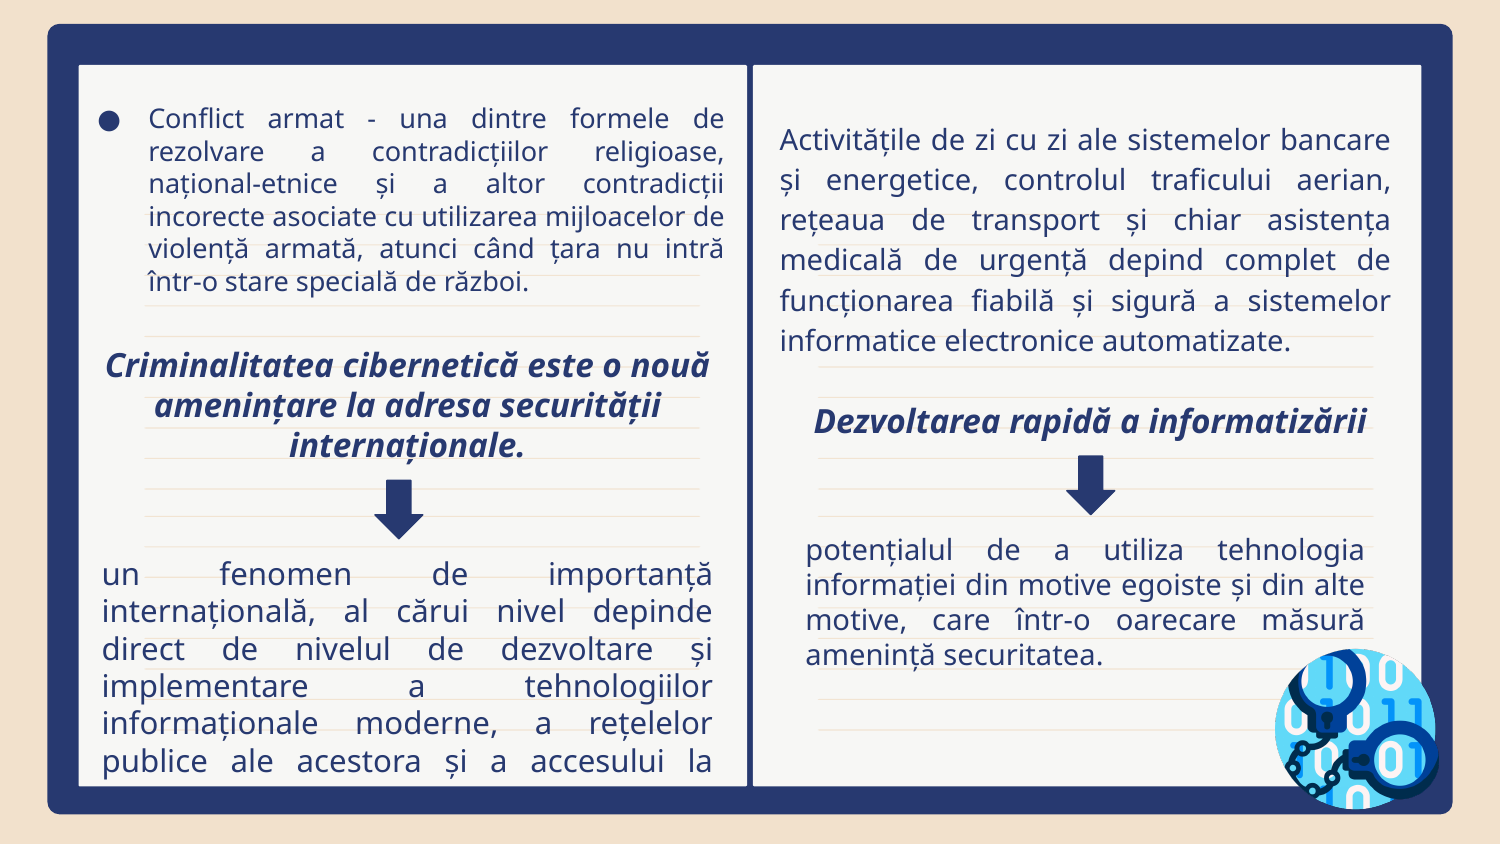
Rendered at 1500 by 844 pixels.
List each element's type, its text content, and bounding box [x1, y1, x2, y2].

text_box un fenomen de importanță internațională, al cărui nivel depinde direct de nivelul de dezvoltare și implementare a tehnologiilor informaționale moderne, a rețelelor publice ale acestora și a accesului la acestea. [86, 538, 729, 831]
text_box [375, 480, 423, 538]
text_box Criminalitatea cibernetică este o nouă amenințare la adresa securității internaționale. [86, 328, 729, 479]
text_box Dezvoltarea rapidă a informatizării [774, 385, 1407, 456]
list Activitățile de zi cu zi ale sistemelor bancare și energetice, controlul traficului aerian, rețeaua de transport și chiar asistența medicală de urgență depind complet de funcționarea fiabilă și sigură a sistemelor informatice electronice automatizate. [764, 69, 1407, 404]
text_box potențialul de a utiliza tehnologia informației din motive egoiste și din alte motive, care într-o oarecare măsură amenință securitatea. [790, 516, 1381, 687]
text_box [1066, 456, 1115, 515]
picture [1275, 646, 1439, 811]
title Conflict armat - una dintre formele de rezolvare a contradicțiilor religioase, național-etnice și a altor contradicții incorecte asociate cu utilizarea mijloacelor de violență armată, atunci când țara nu intră într-o stare specială de război. [58, 69, 740, 329]
